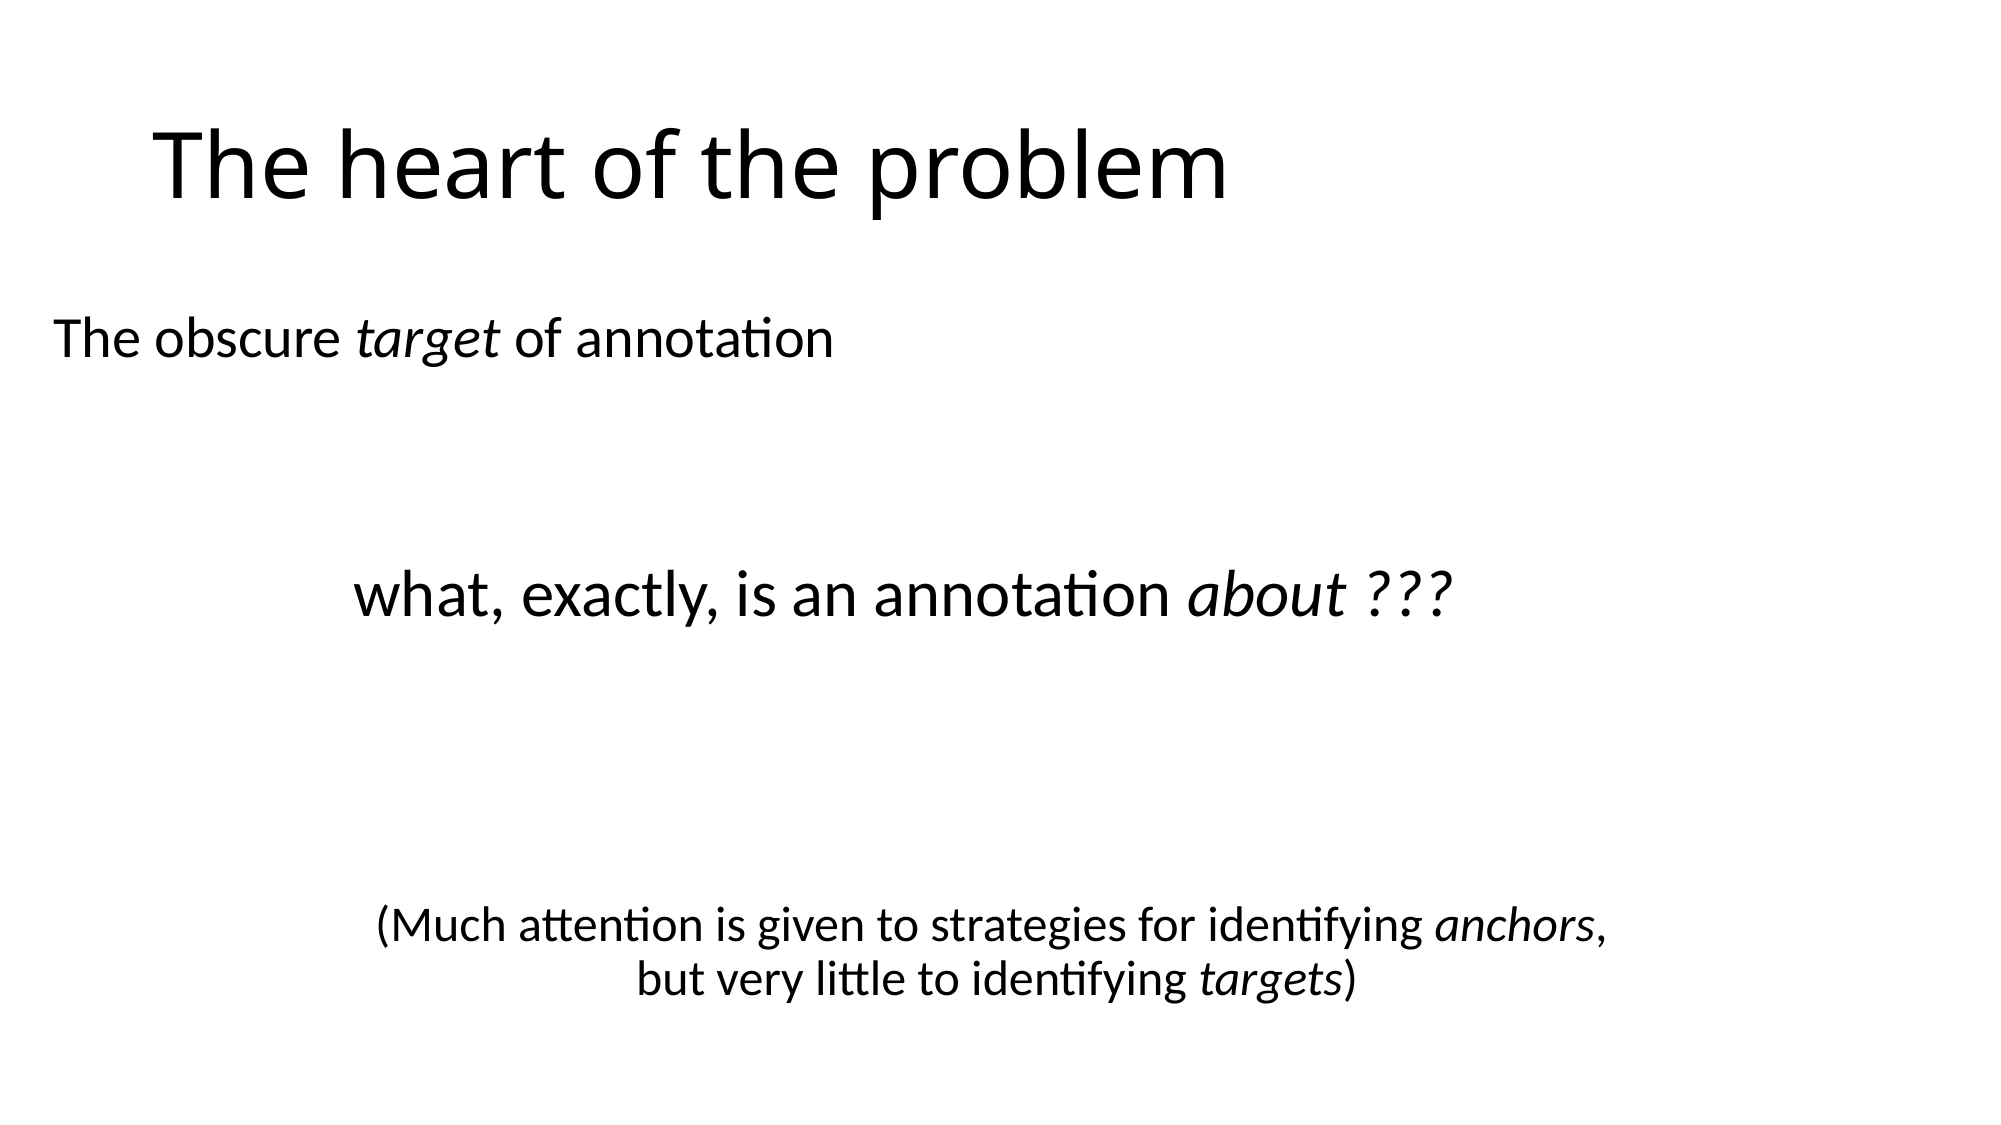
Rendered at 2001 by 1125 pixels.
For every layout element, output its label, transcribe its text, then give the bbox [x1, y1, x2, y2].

title The heart of the problem [137, 59, 1863, 278]
list The obscure target of annotation what, exactly, is an annotation about ??? (Much attention is given to strategies for identifying anchors, but very little to identifying targets) [38, 299, 1956, 1088]
